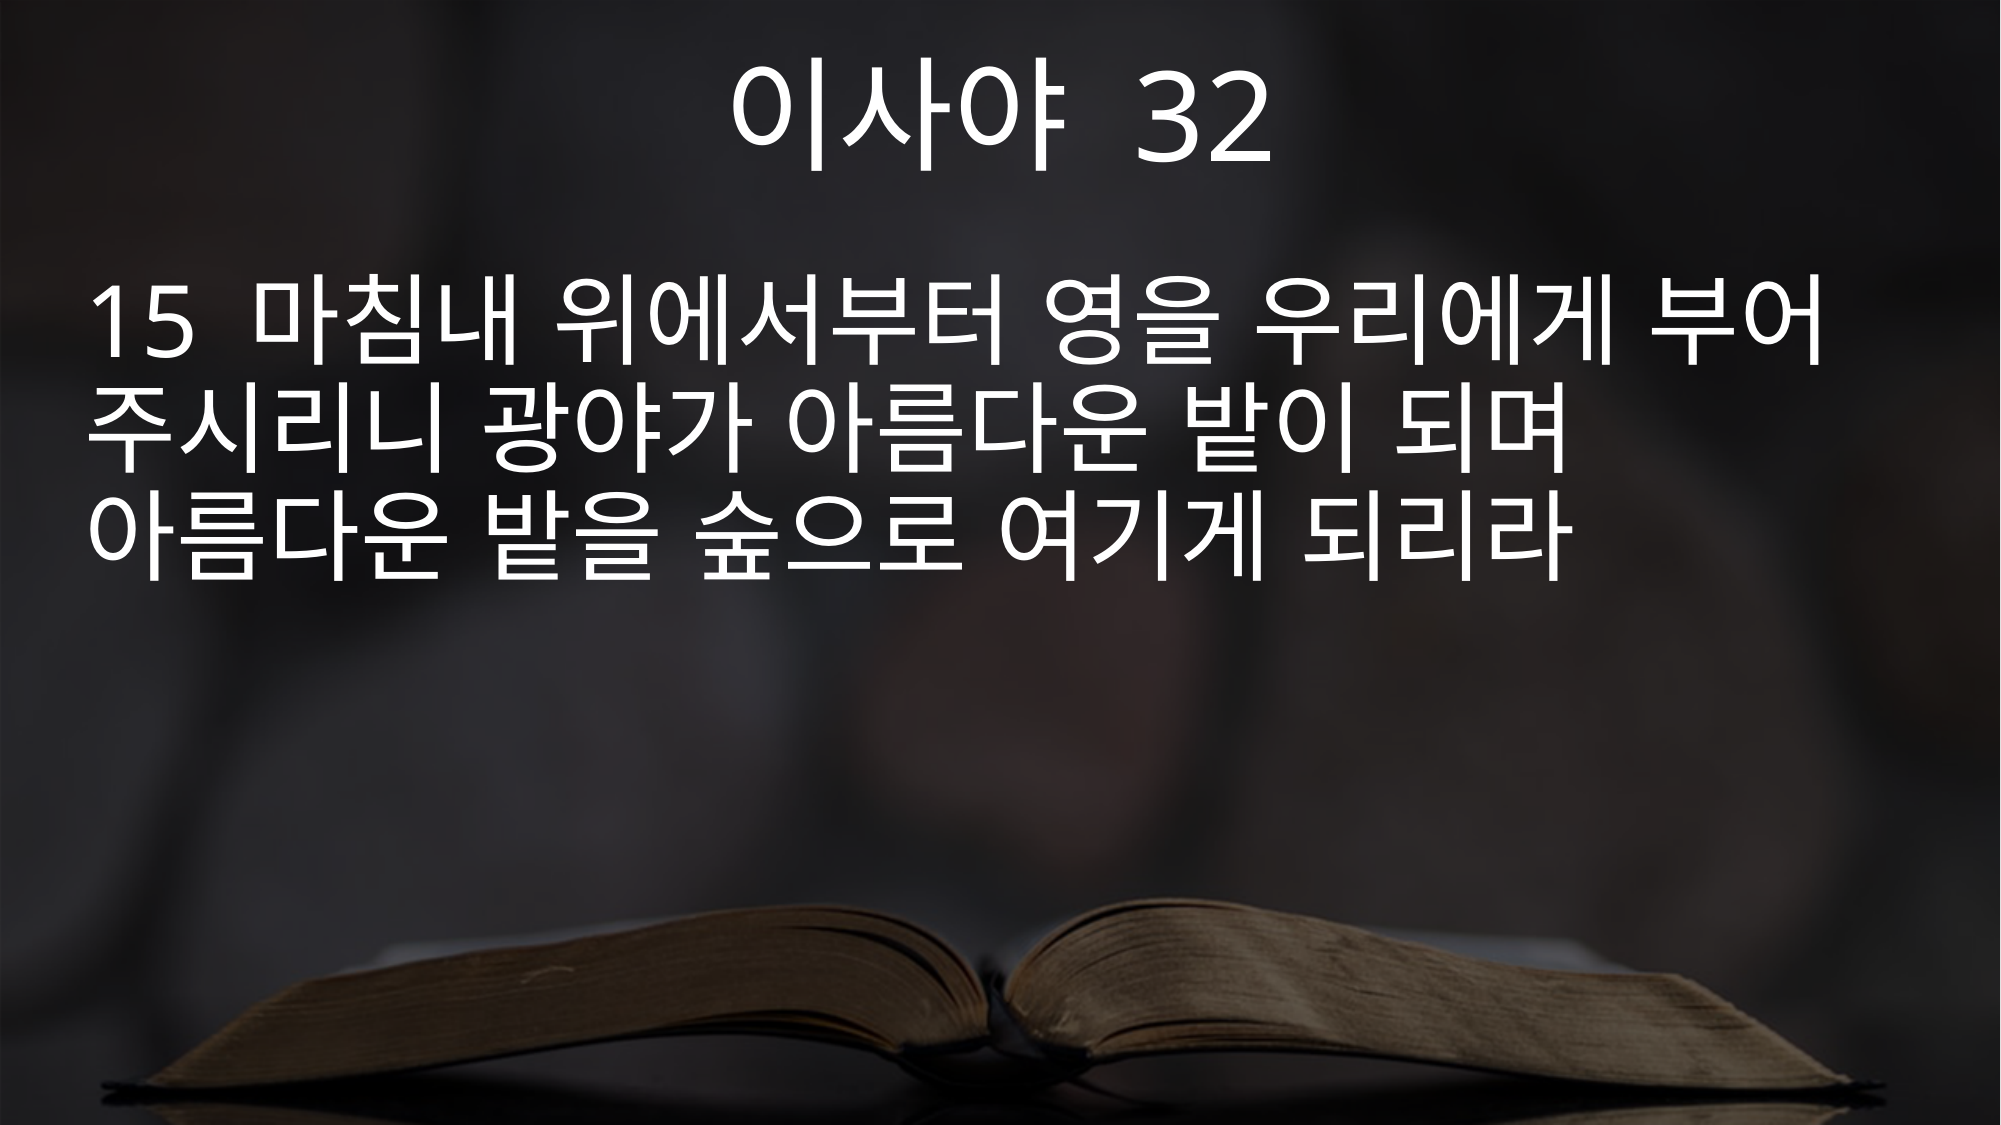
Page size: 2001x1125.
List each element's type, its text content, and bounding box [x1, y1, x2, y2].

picture [0, 0, 2001, 1125]
list 15 마침내 위에서부터 영을 우리에게 부어 주시리니 광야가 아름다운 밭이 되며 아름다운 밭을 숲으로 여기게 되리라 [69, 263, 1953, 423]
footer 이사야 32 [0, 32, 2000, 192]
